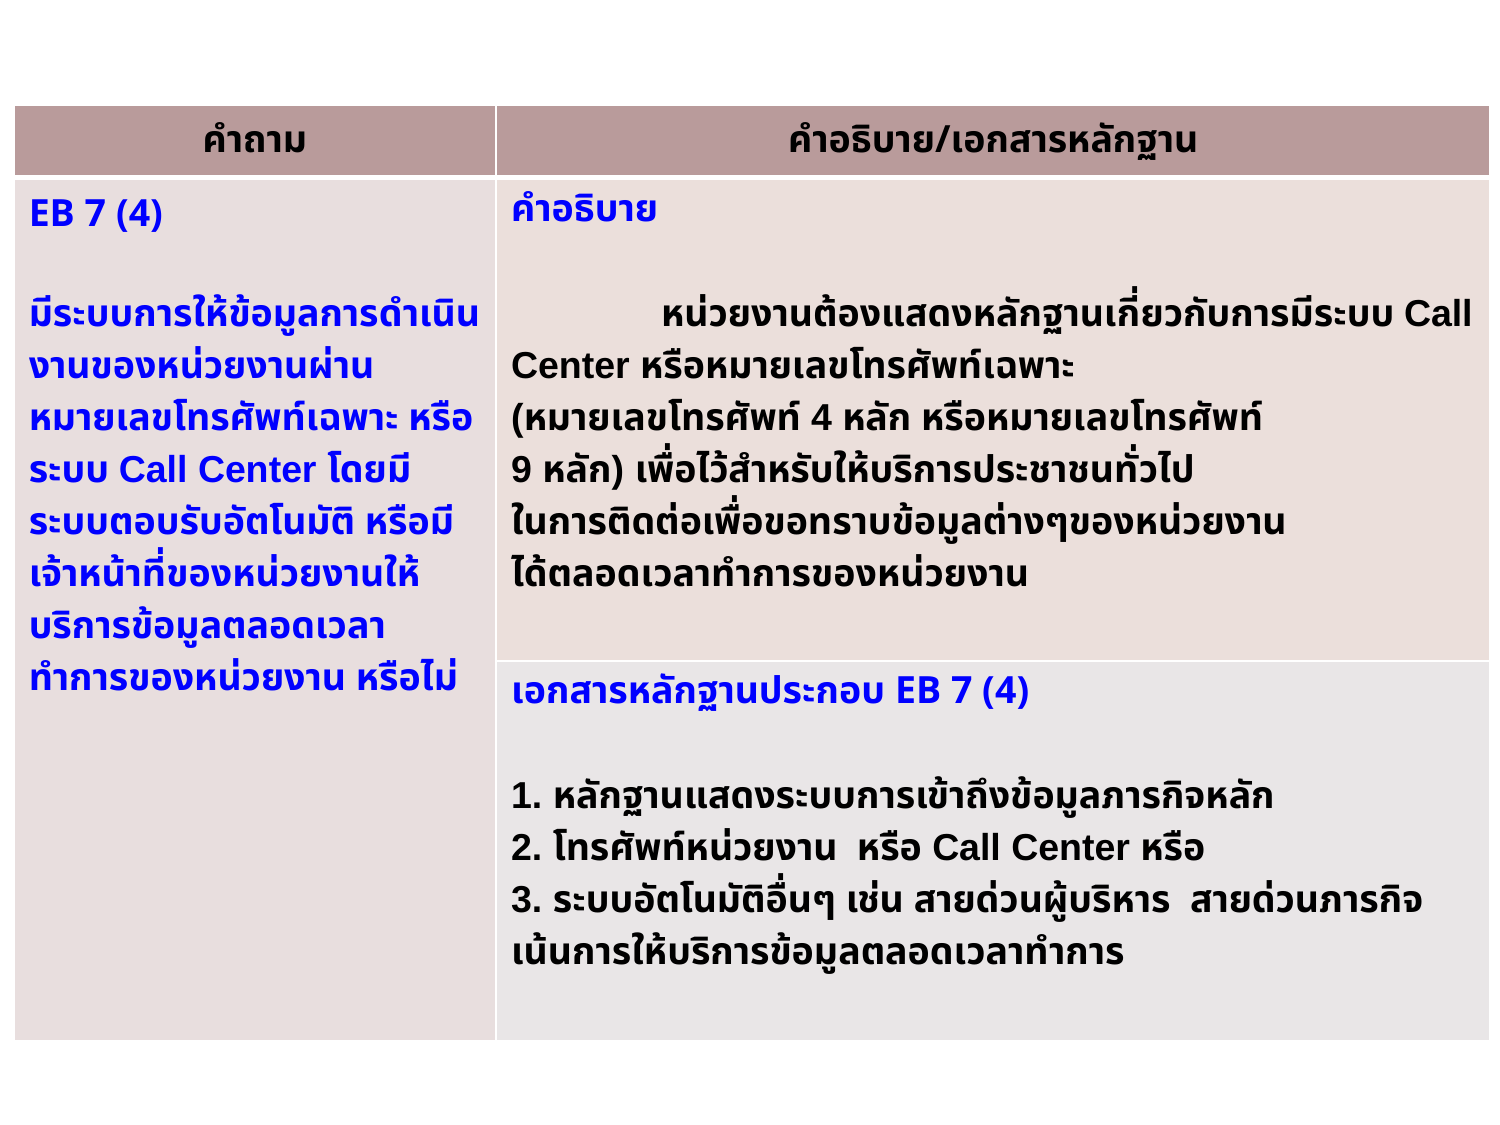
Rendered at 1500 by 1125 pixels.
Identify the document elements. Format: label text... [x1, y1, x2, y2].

table_header คำอธิบาย/เอกสารหลักฐาน [497, 106, 1489, 175]
table_cell คำอธิบาย หน่วยงานต้องแสดงหลักฐานเกี่ยวกับการมีระบบ Call Center หรือหมายเลขโทรศัพท์เฉพาะ (หมายเลขโทรศัพท์ 4 หลัก หรือหมายเลขโทรศัพท์ 9 หลัก) เพื่อไว้สำหรับให้บริการประชาชนทั่วไป ในการติดต่อเพื่อขอทราบข้อมูลต่างๆของหน่วยงาน ได้ตลอดเวลาทำการของหน่วยงาน [497, 180, 1489, 660]
table_header คำถาม [15, 106, 495, 175]
table_cell เอกสารหลักฐานประกอบ EB 7 (4) 1. หลักฐานแสดงระบบการเข้าถึงข้อมูลภารกิจหลัก 2. โทรศัพท์หน่วยงาน หรือ Call Center หรือ 3. ระบบอัตโนมัติอื่นๆ เช่น สายด่วนผู้บริหาร สายด่วนภารกิจ เน้นการให้บริการข้อมูลตลอดเวลาทำการ [497, 662, 1489, 1040]
table_cell EB 7 (4) มีระบบการให้ข้อมูลการดำเนินงานของหน่วยงานผ่านหมายเลขโทรศัพท์เฉพาะ หรือระบบ Call Center โดยมีระบบตอบรับอัตโนมัติ หรือมีเจ้าหน้าที่ของหน่วยงานให้บริการข้อมูลตลอดเวลาทำการของหน่วยงาน หรือไม่ [15, 180, 495, 1040]
